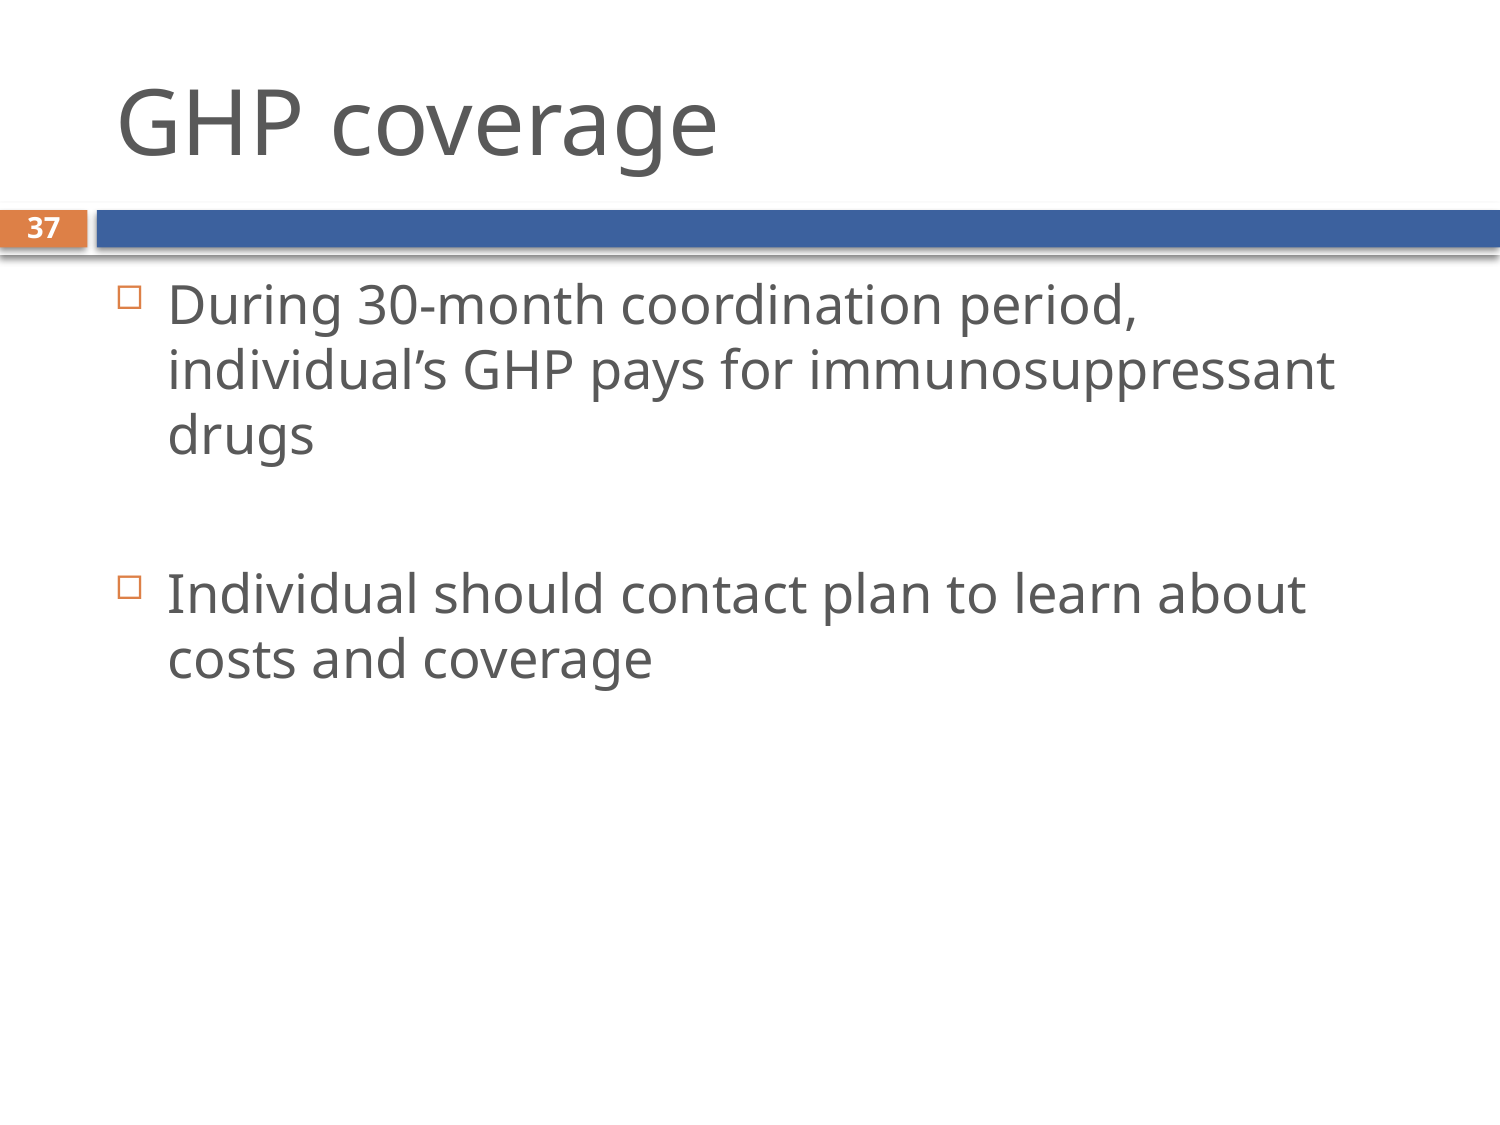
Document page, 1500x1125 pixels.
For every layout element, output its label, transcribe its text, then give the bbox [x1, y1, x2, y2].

title GHP coverage [100, 37, 1438, 200]
slide_number 37 [0, 208, 88, 249]
list During 30-month coordination period, individual’s GHP pays for immunosuppressant drugs Individual should contact plan to learn about costs and coverage [100, 262, 1438, 1000]
